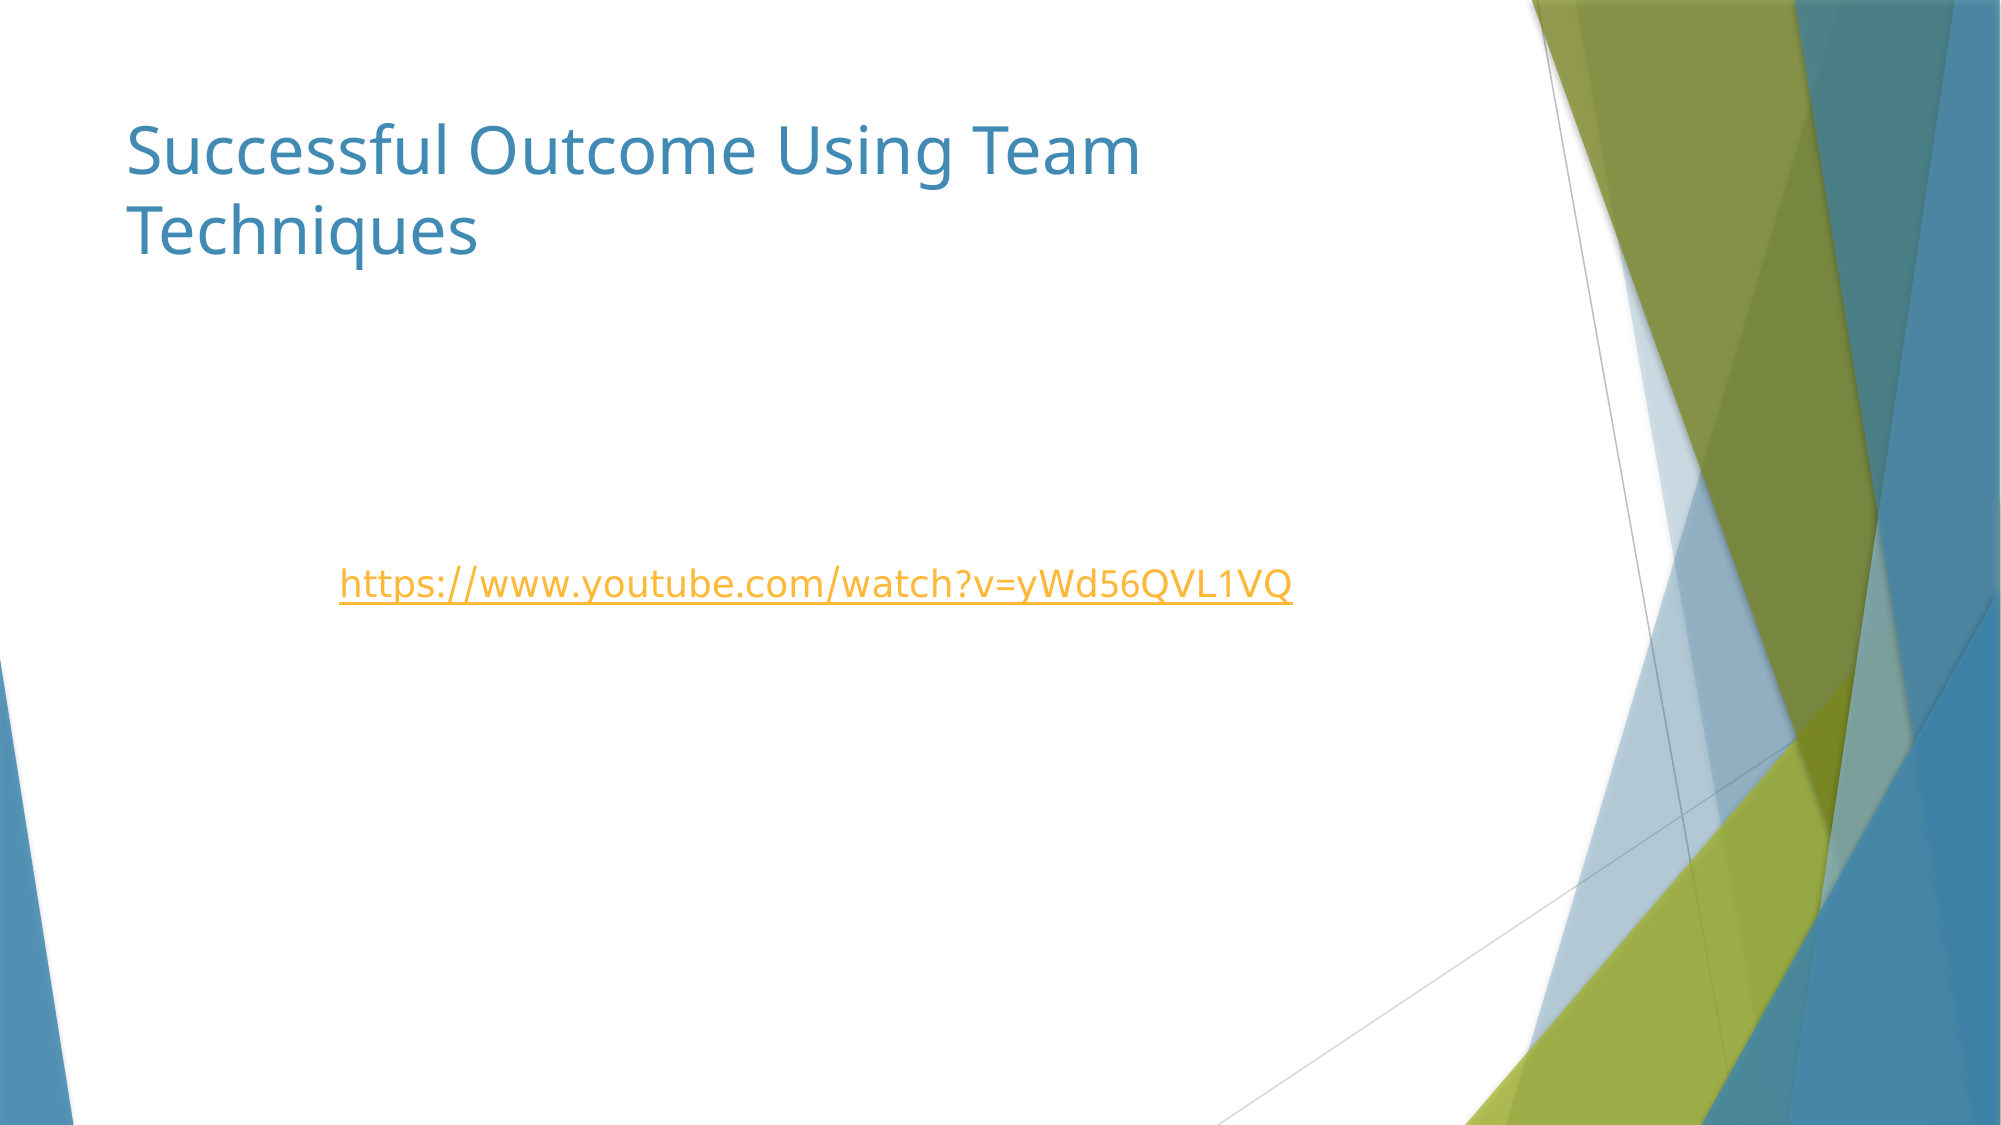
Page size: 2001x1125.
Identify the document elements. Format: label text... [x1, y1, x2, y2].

title Successful Outcome Using Team Techniques [111, 99, 1522, 317]
list https://www.youtube.com/watch?v=yWd56QVL1VQ [111, 354, 1522, 992]
